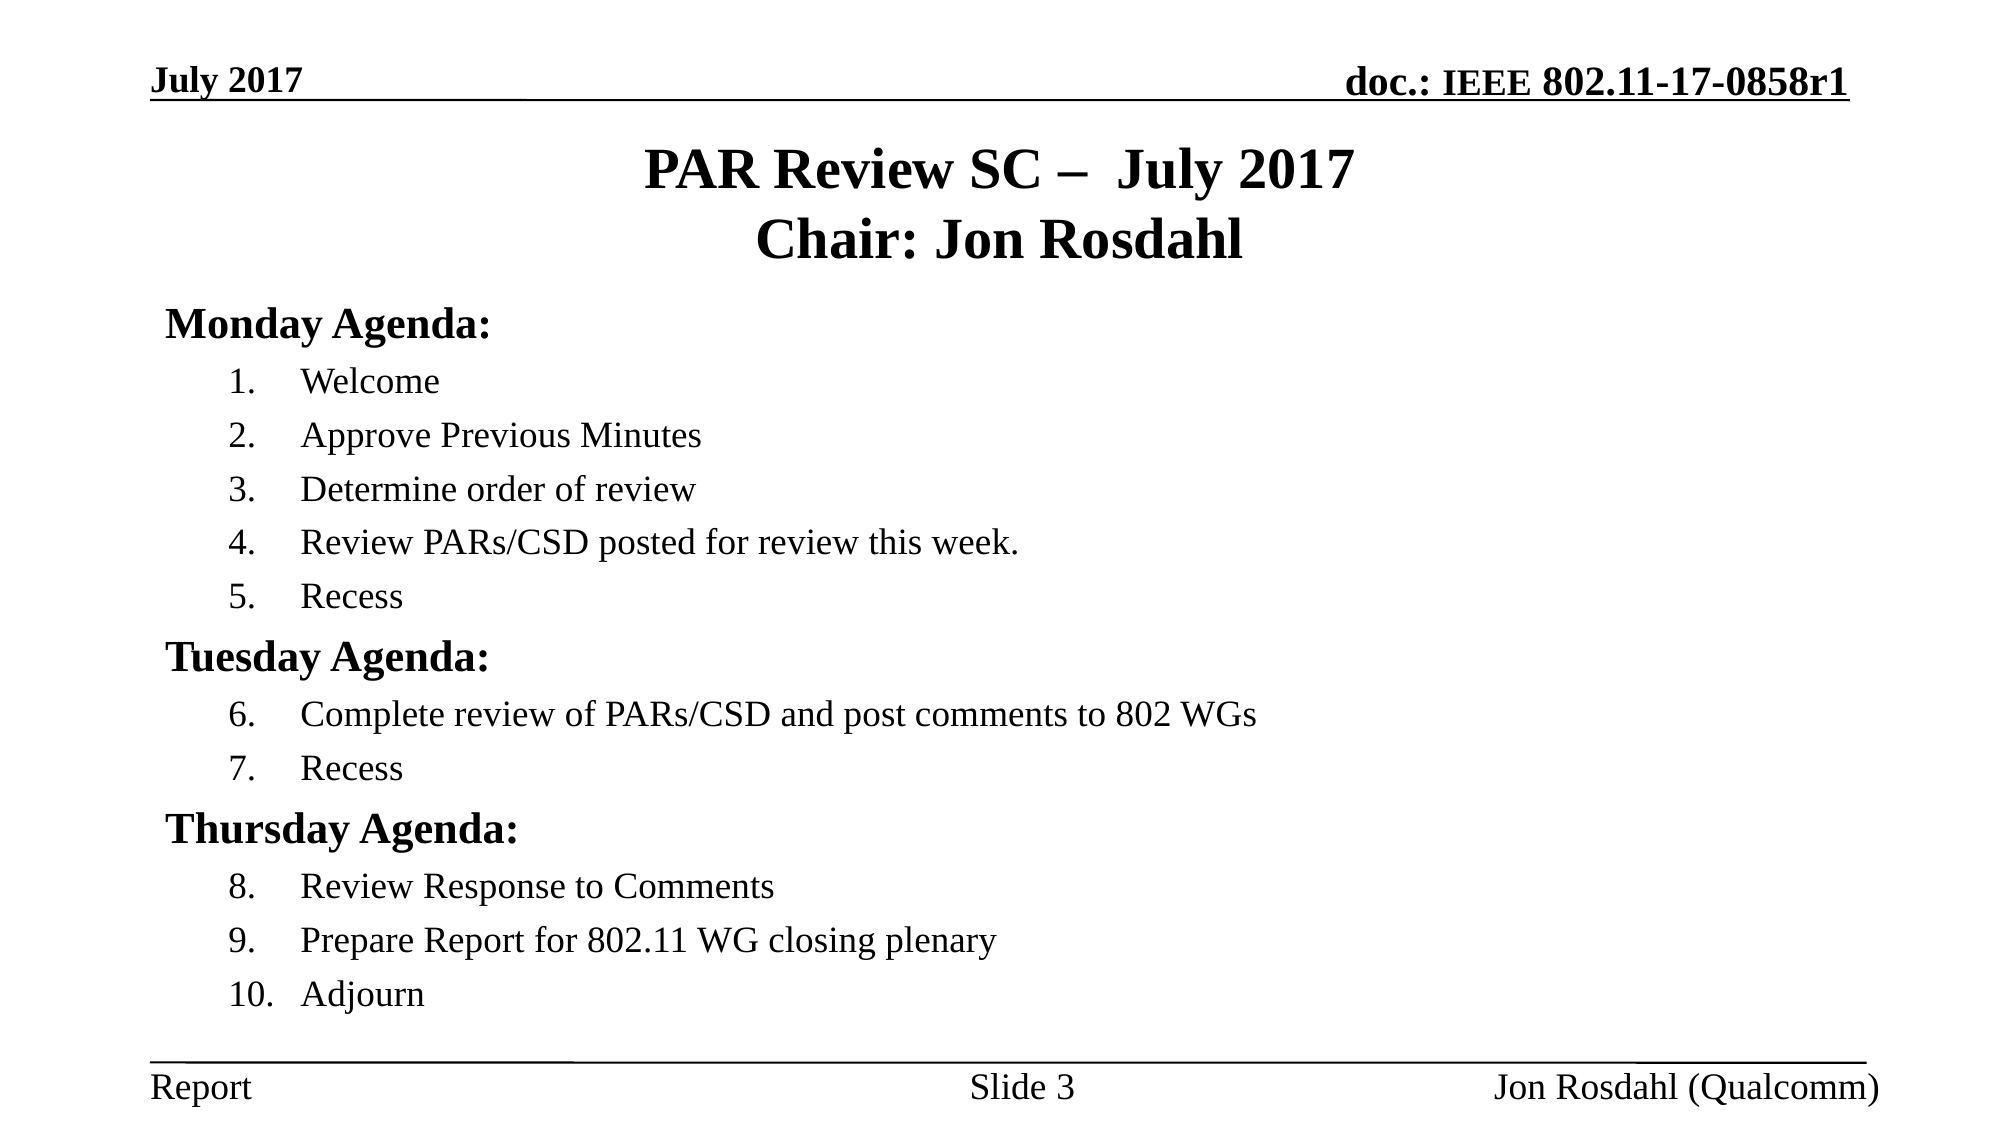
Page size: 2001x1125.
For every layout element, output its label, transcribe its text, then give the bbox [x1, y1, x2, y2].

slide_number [149, 49, 431, 100]
list Monday Agenda: Welcome Approve Previous Minutes Determine order of review Review PARs/CSD posted for review this week. Recess Tuesday Agenda: Complete review of PARs/CSD and post comments to 802 WGs Recess Thursday Agenda: Review Response to Comments Prepare Report for 802.11 WG closing plenary Adjourn [149, 285, 1850, 1024]
slide_number Slide 3 [950, 1061, 1095, 1125]
footer Jon Rosdahl (Qualcomm) [1436, 1061, 1881, 1108]
title PAR Review SC – July 2017 Chair: Jon Rosdahl [149, 112, 1850, 285]
text_box Draft Agenda: [373, 210, 835, 286]
